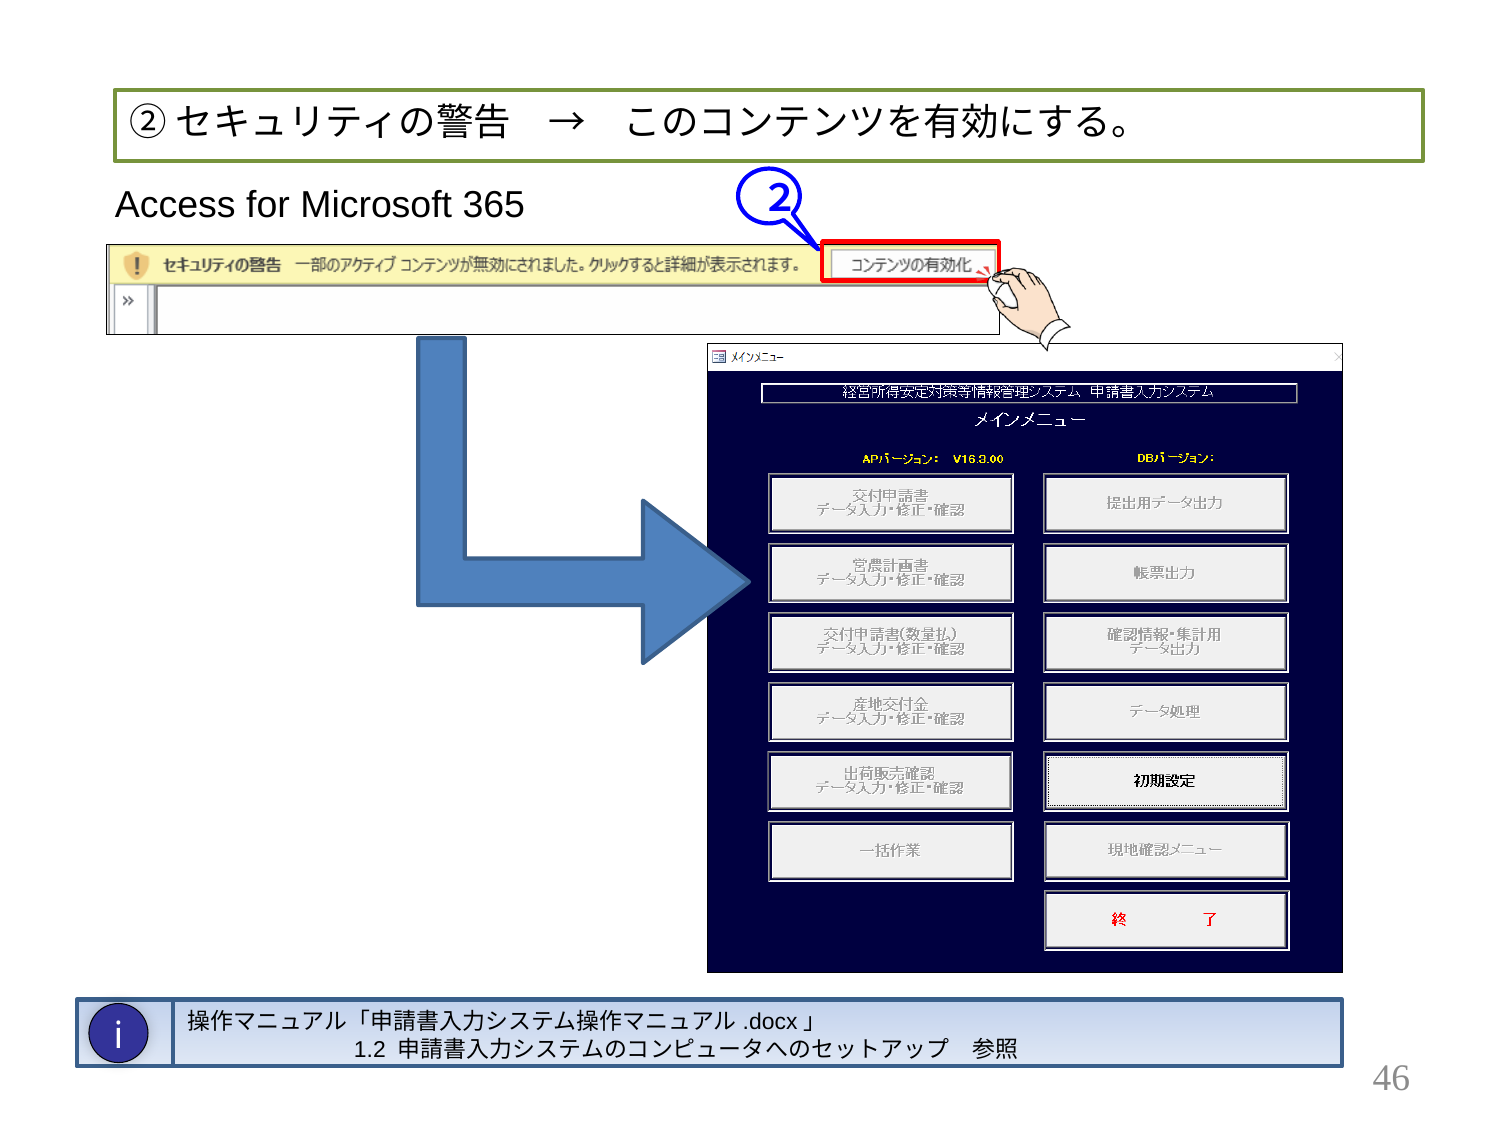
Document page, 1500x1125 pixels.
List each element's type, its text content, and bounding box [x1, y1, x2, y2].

text_box [133, 997, 171, 1068]
text_box Access for Microsoft 365 [100, 172, 703, 233]
text_box i [86, 1001, 151, 1065]
picture [106, 244, 1343, 973]
text_box [75, 997, 105, 1068]
text_box ２ [735, 166, 817, 243]
text_box [416, 344, 701, 666]
text_box [820, 239, 1001, 245]
text_box 操作マニュアル「申請書入力システム操作マニュアル.docx」 1.2 申請書入力システムのコンピュータへのセットアップ 参照 [171, 997, 1344, 1068]
text_box ②セキュリティの警告 → このコンテンツを有効にする。 [113, 88, 1425, 163]
slide_number 45 [1074, 1045, 1425, 1106]
